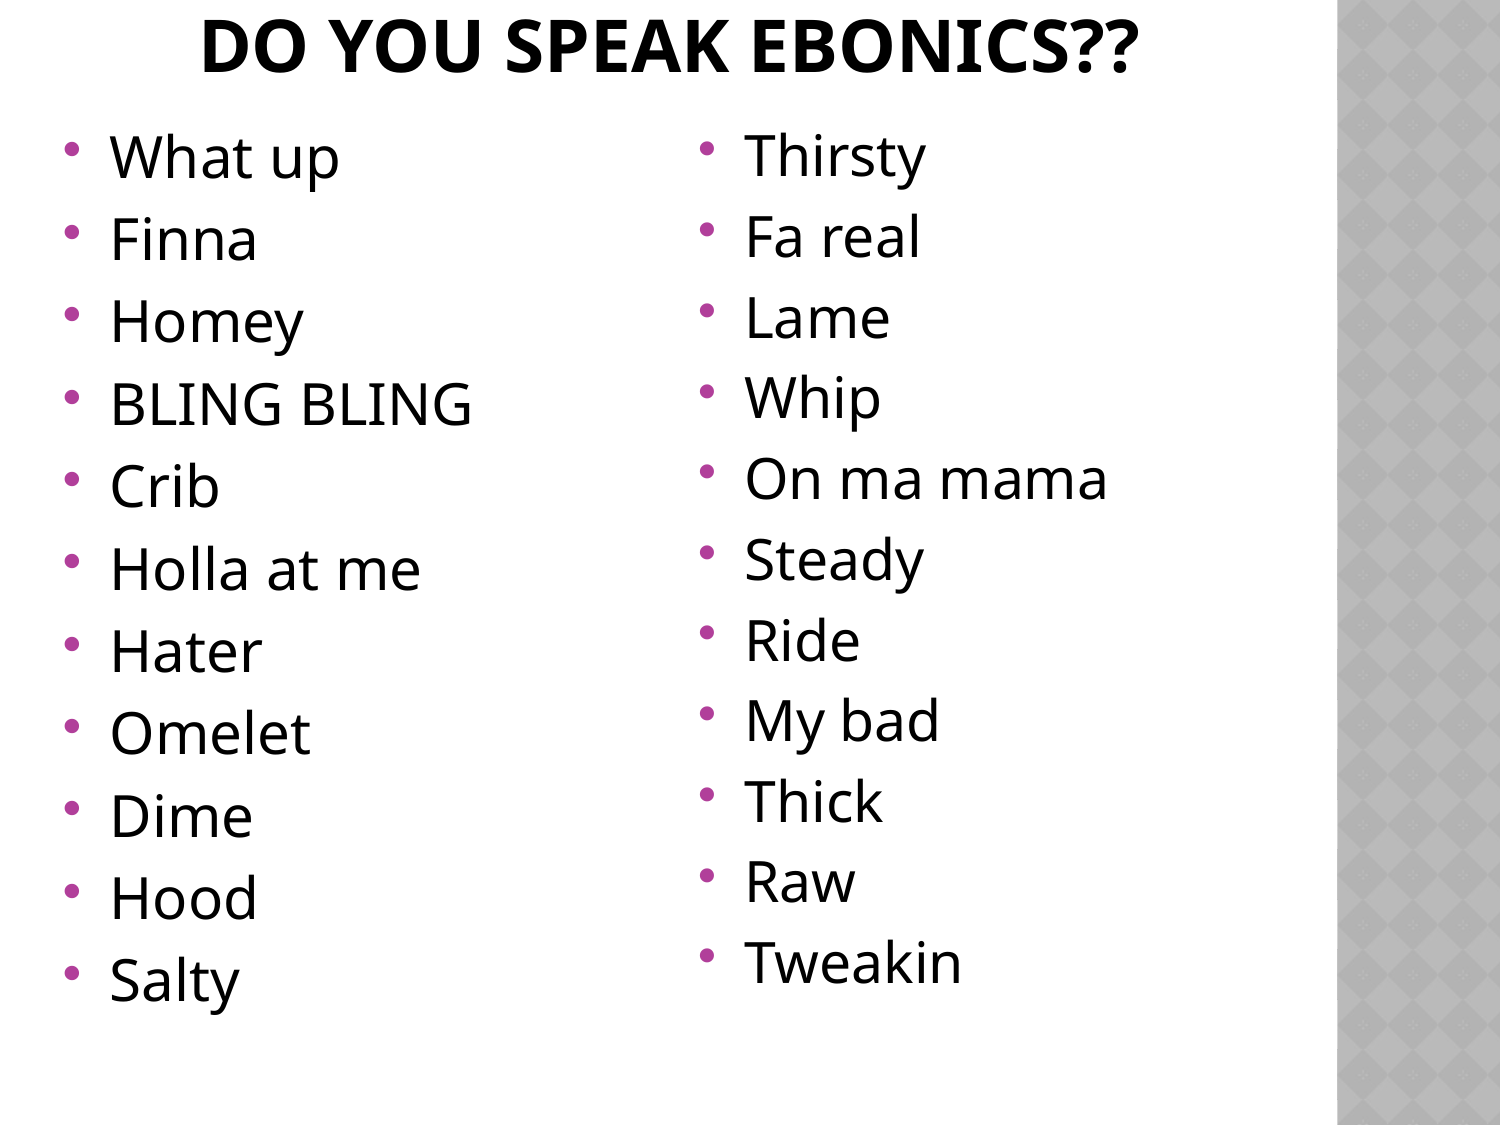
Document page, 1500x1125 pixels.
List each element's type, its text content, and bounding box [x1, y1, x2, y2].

list Thirsty Fa real Lame Whip On ma mama Steady Ride My bad Thick Raw Tweakin [685, 112, 1263, 1005]
title Do you Speak Ebonics?? [75, 0, 1263, 88]
list What up Finna Homey BLING BLING Crib Holla at me Hater Omelet Dime Hood Salty [50, 112, 628, 1125]
